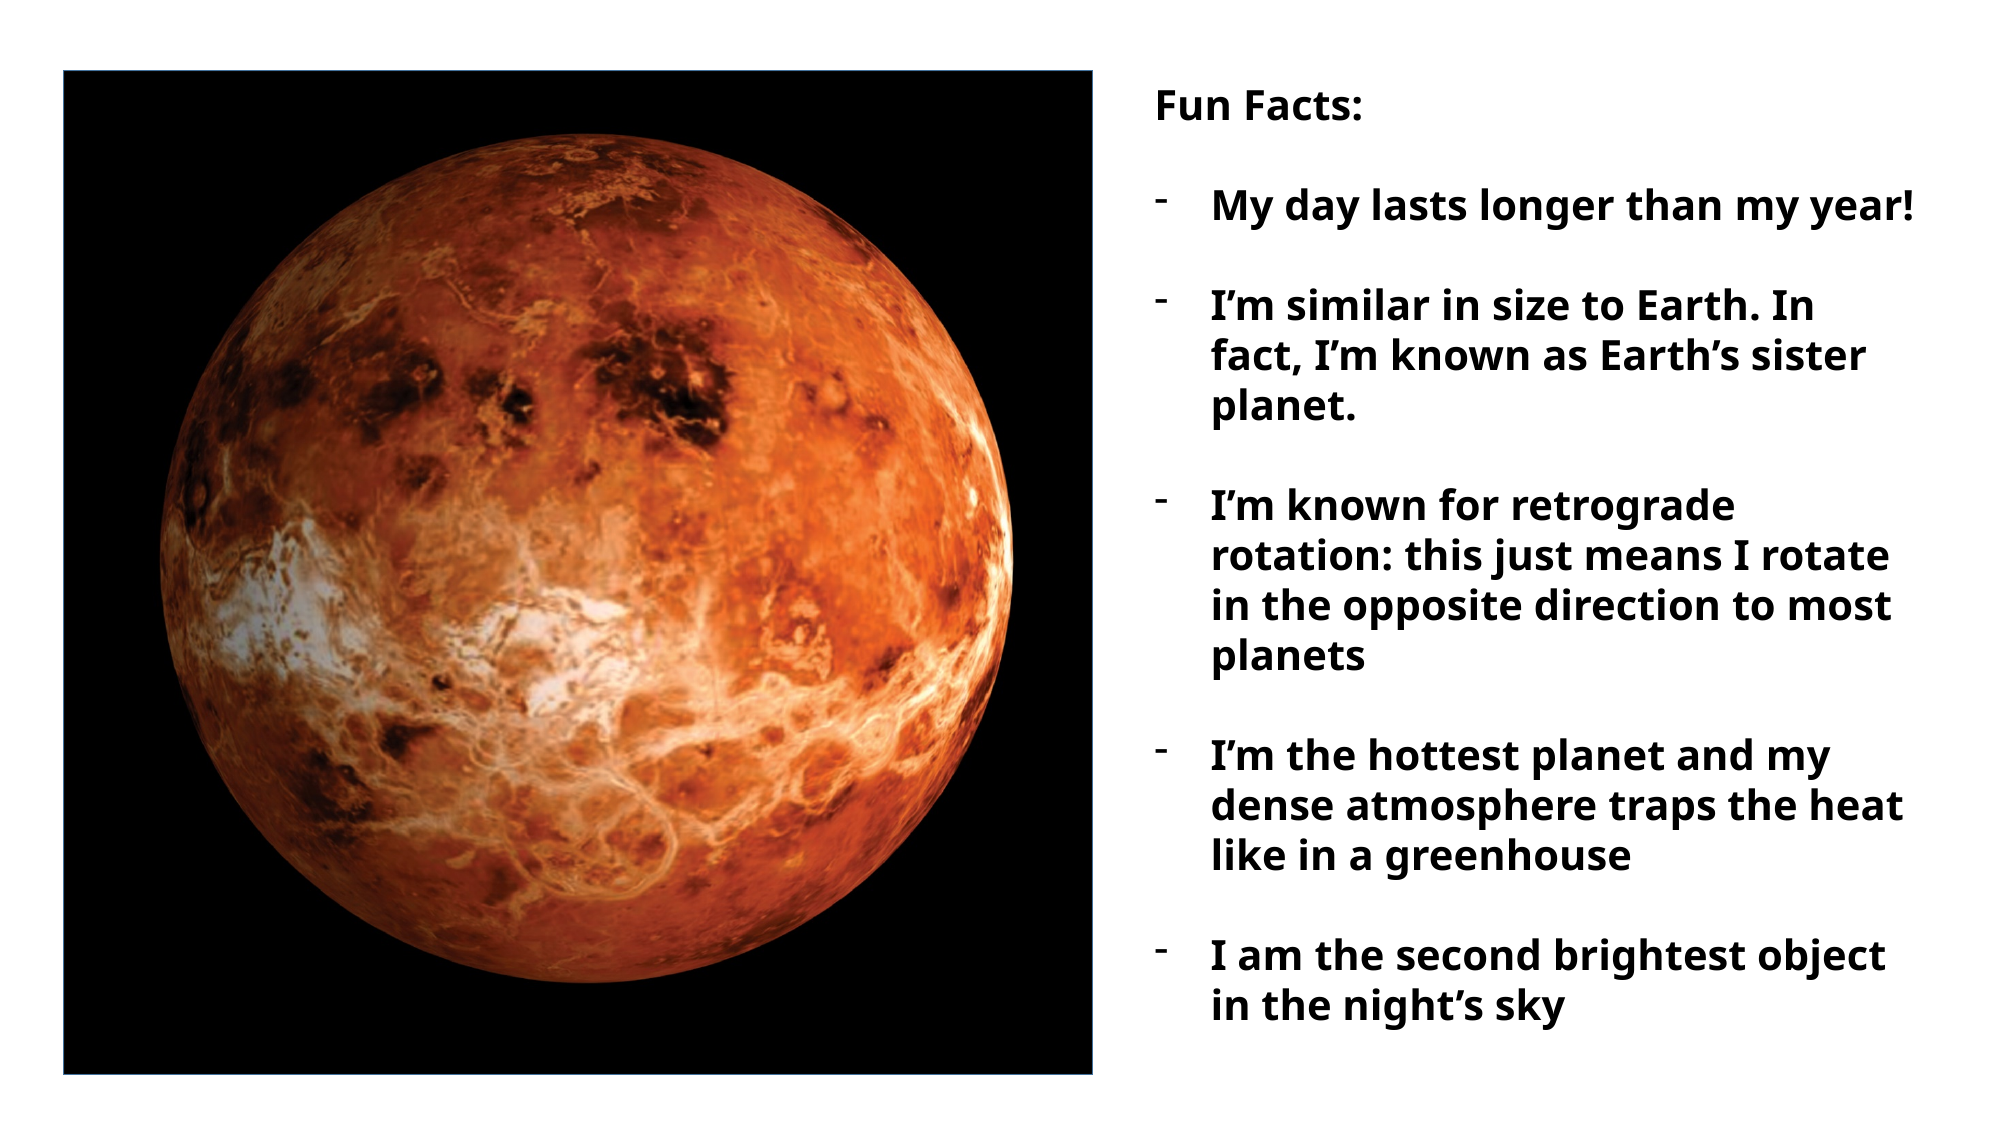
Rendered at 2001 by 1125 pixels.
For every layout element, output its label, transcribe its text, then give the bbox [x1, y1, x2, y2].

text_box Fun Facts: My day lasts longer than my year! I’m similar in size to Earth. In fact, I’m known as Earth’s sister planet. I’m known for retrograde rotation: this just means I rotate in the opposite direction to most planets I’m the hottest planet and my dense atmosphere traps the heat like in a greenhouse I am the second brightest object in the night’s sky [1139, 71, 1934, 1125]
picture [63, 71, 1092, 1074]
